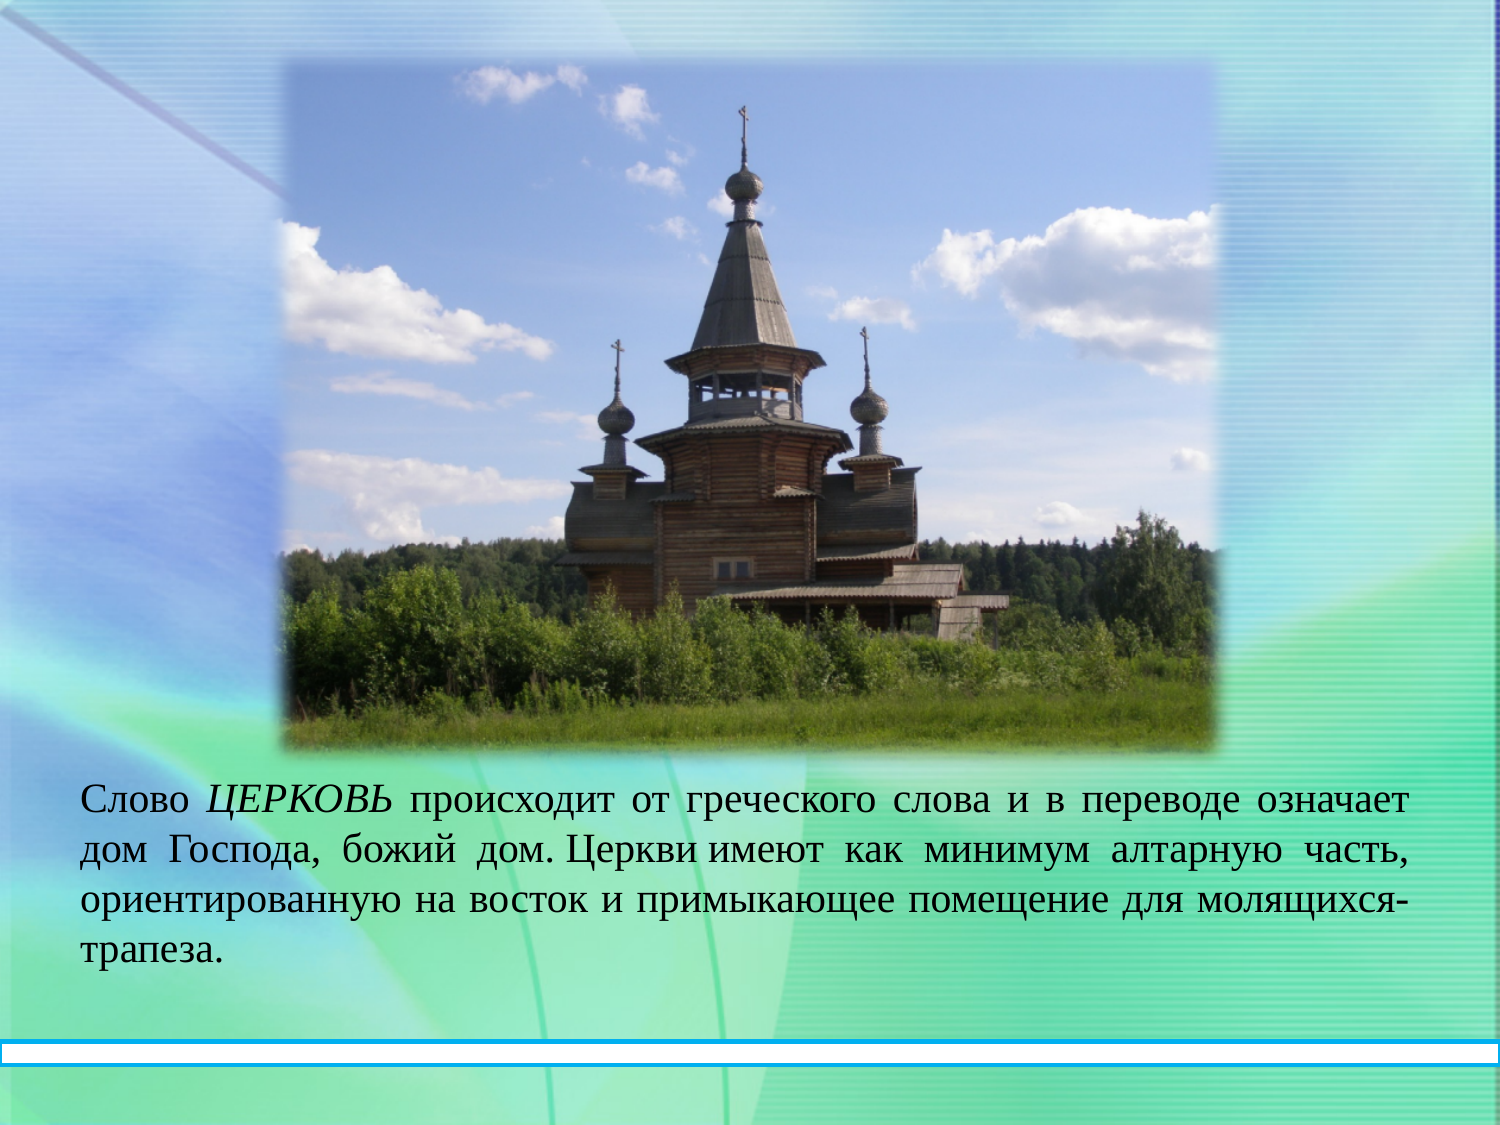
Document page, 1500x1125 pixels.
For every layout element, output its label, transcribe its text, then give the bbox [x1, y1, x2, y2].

text_box [0, 1039, 1500, 1067]
list Слово ЦЕРКОВЬ происходит от греческого слова и в переводе означает дом Господа, божий дом. Церкви имеют как минимум алтарную часть, ориентированную на восток и примыкающее помещение для молящихся- трапеза. [64, 763, 1425, 1005]
picture [0, 1068, 1500, 1125]
picture [0, 0, 1500, 1038]
